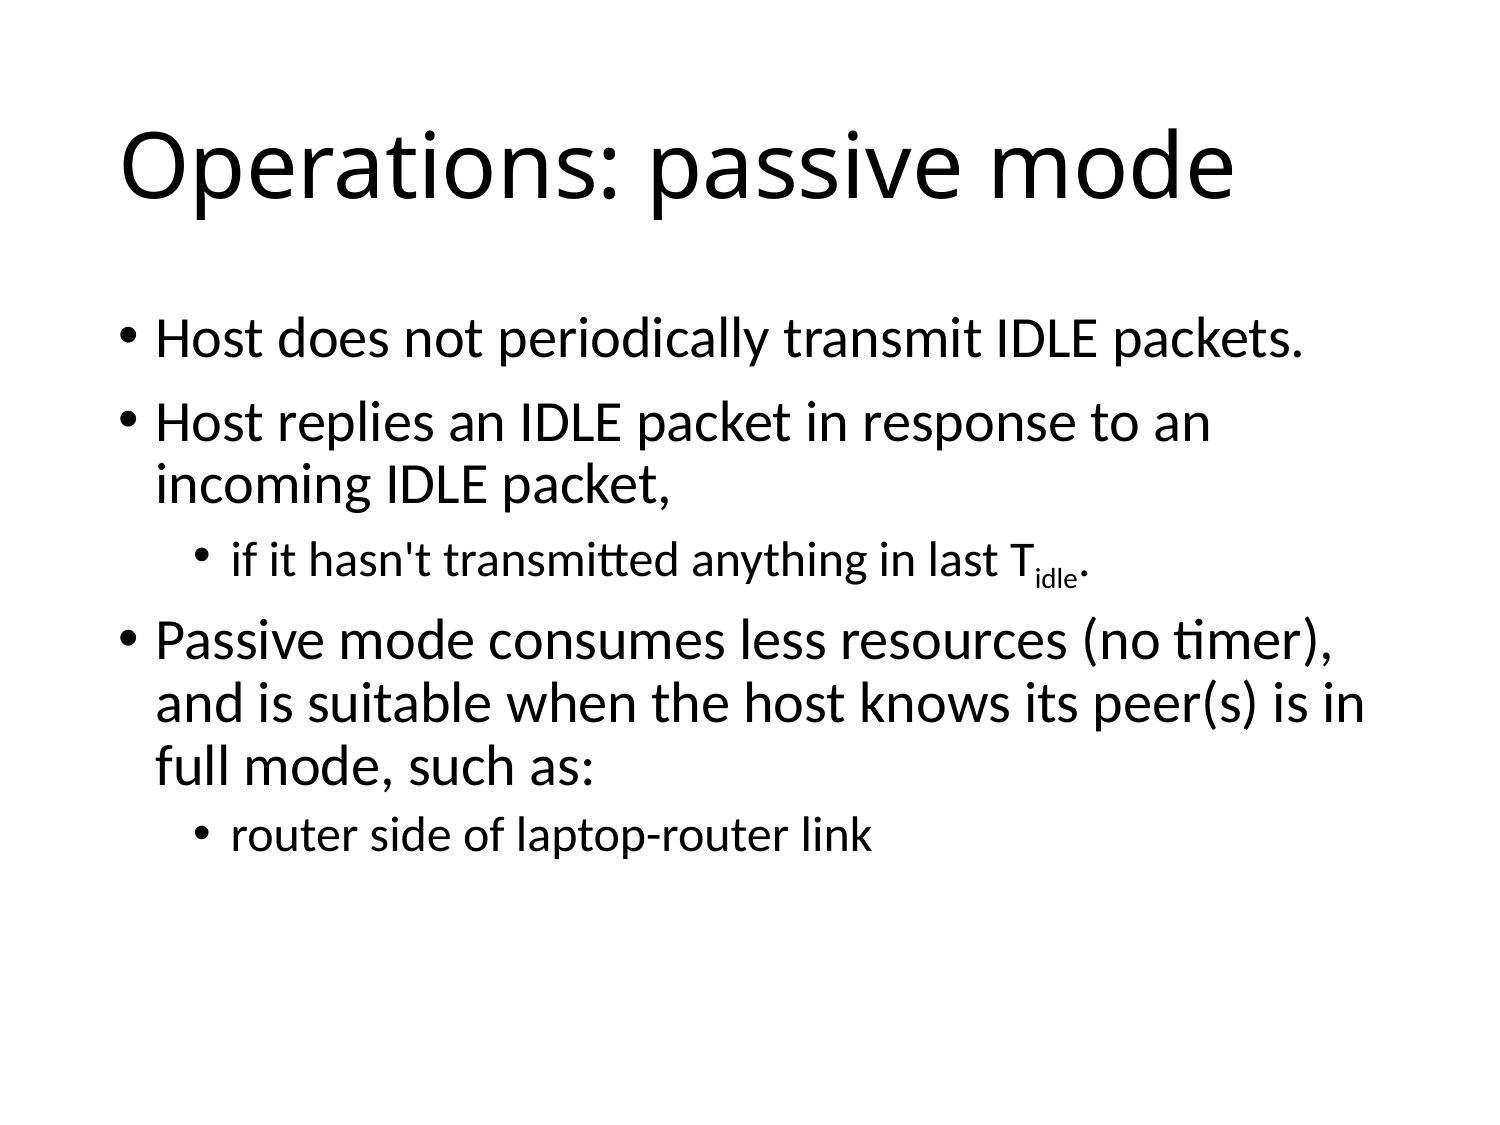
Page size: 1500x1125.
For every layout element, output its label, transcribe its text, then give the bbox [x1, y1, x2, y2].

list Host does not periodically transmit IDLE packets. Host replies an IDLE packet in response to an incoming IDLE packet, if it hasn't transmitted anything in last Tidle. Passive mode consumes less resources (no timer), and is suitable when the host knows its peer(s) is in full mode, such as: router side of laptop-router link [103, 299, 1397, 1014]
title Operations: passive mode [103, 59, 1397, 278]
